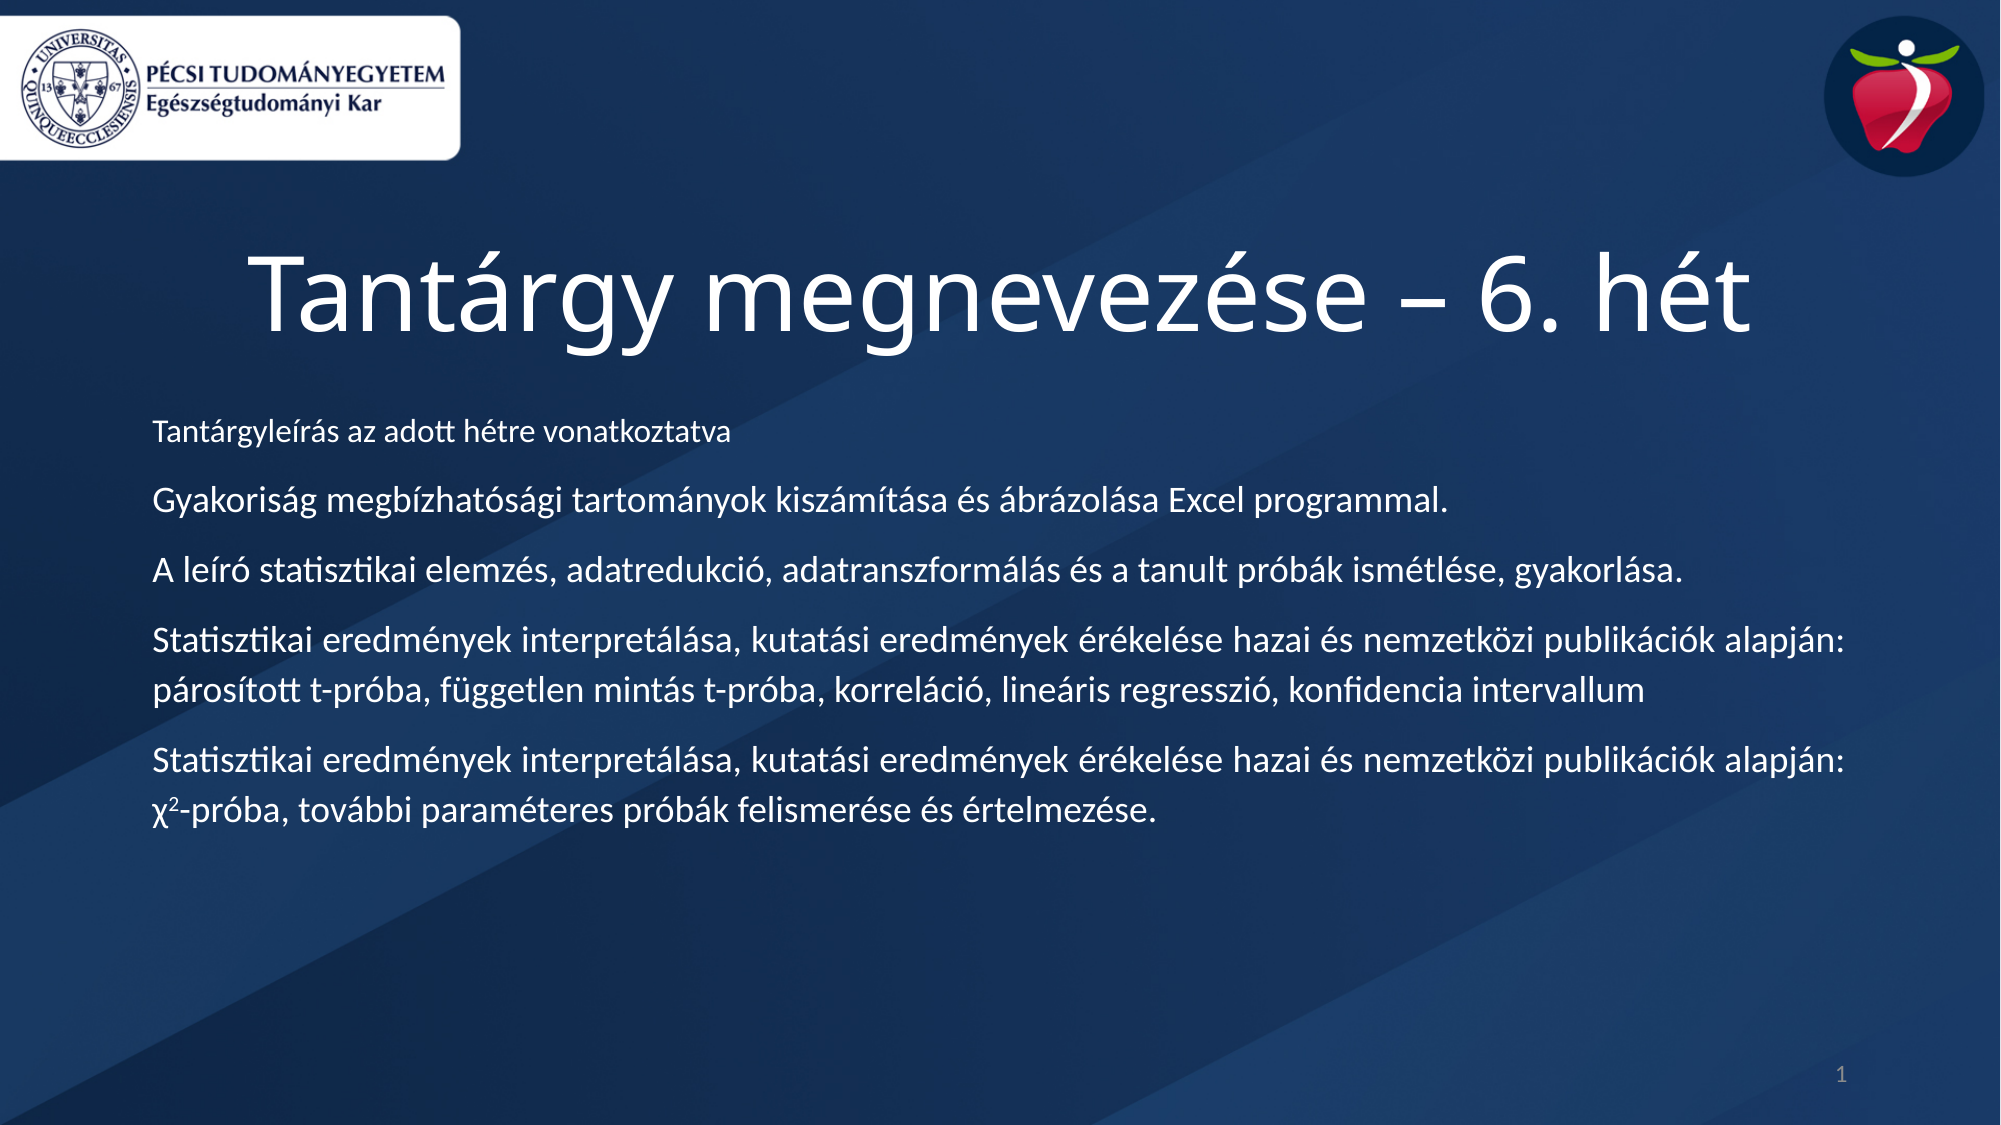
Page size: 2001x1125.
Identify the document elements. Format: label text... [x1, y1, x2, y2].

text_box Tantárgyleírás az adott hétre vonatkoztatva Gyakoriság megbízhatósági tartományok kiszámítása és ábrázolása Excel programmal. A leíró statisztikai elemzés, adatredukció, adatranszformálás és a tanult próbák ismétlése, gyakorlása. Statisztikai eredmények interpretálása, kutatási eredmények érékelése hazai és nemzetközi publikációk alapján: párosított t-próba, független mintás t-próba, korreláció, lineáris regresszió, konfidencia intervallum Statisztikai eredmények interpretálása, kutatási eredmények érékelése hazai és nemzetközi publikációk alapján: χ2-próba, további paraméteres próbák felismerése és értelmezése. [137, 397, 1863, 850]
slide_number 1 [1412, 1042, 1863, 1103]
text_box Tantárgy megnevezése – 6. hét [137, 214, 1863, 362]
picture [0, 0, 2001, 1125]
